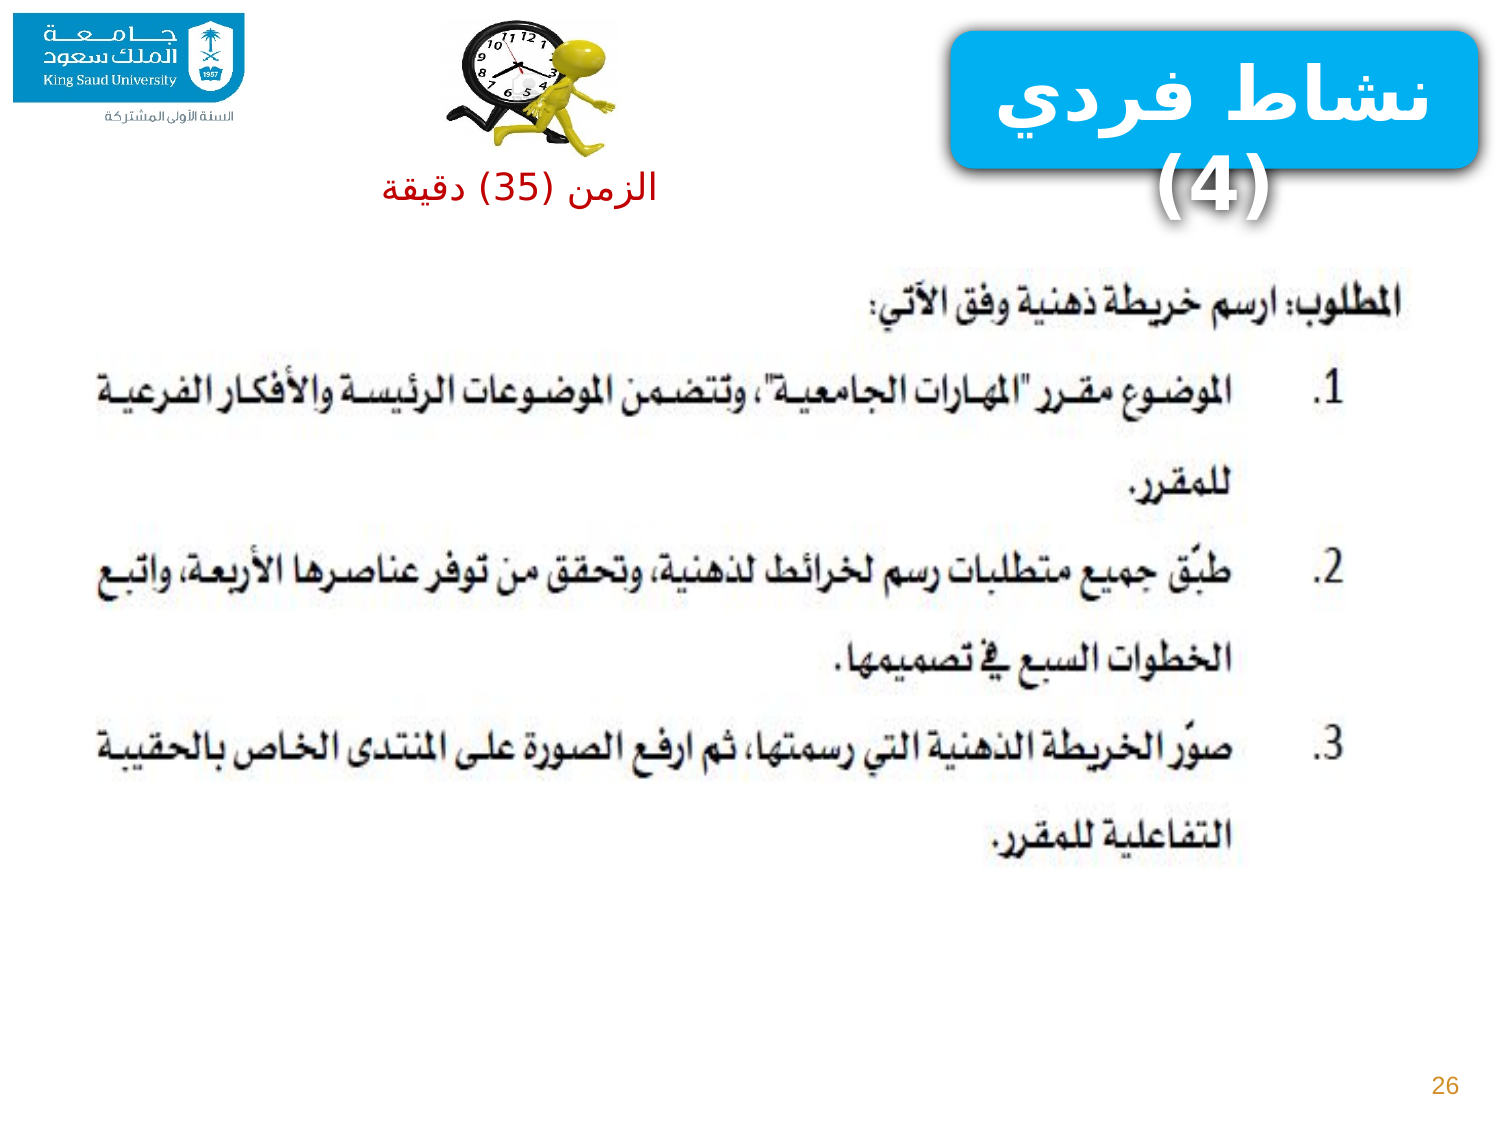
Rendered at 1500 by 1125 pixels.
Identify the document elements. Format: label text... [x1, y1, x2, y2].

text_box الزمن (35) دقيقة [366, 148, 673, 216]
picture [442, 18, 621, 159]
slide_number 26 [1350, 1061, 1475, 1103]
picture [0, 0, 260, 138]
text_box نشاط فردي (4) [949, 30, 1479, 170]
picture [64, 266, 1436, 894]
